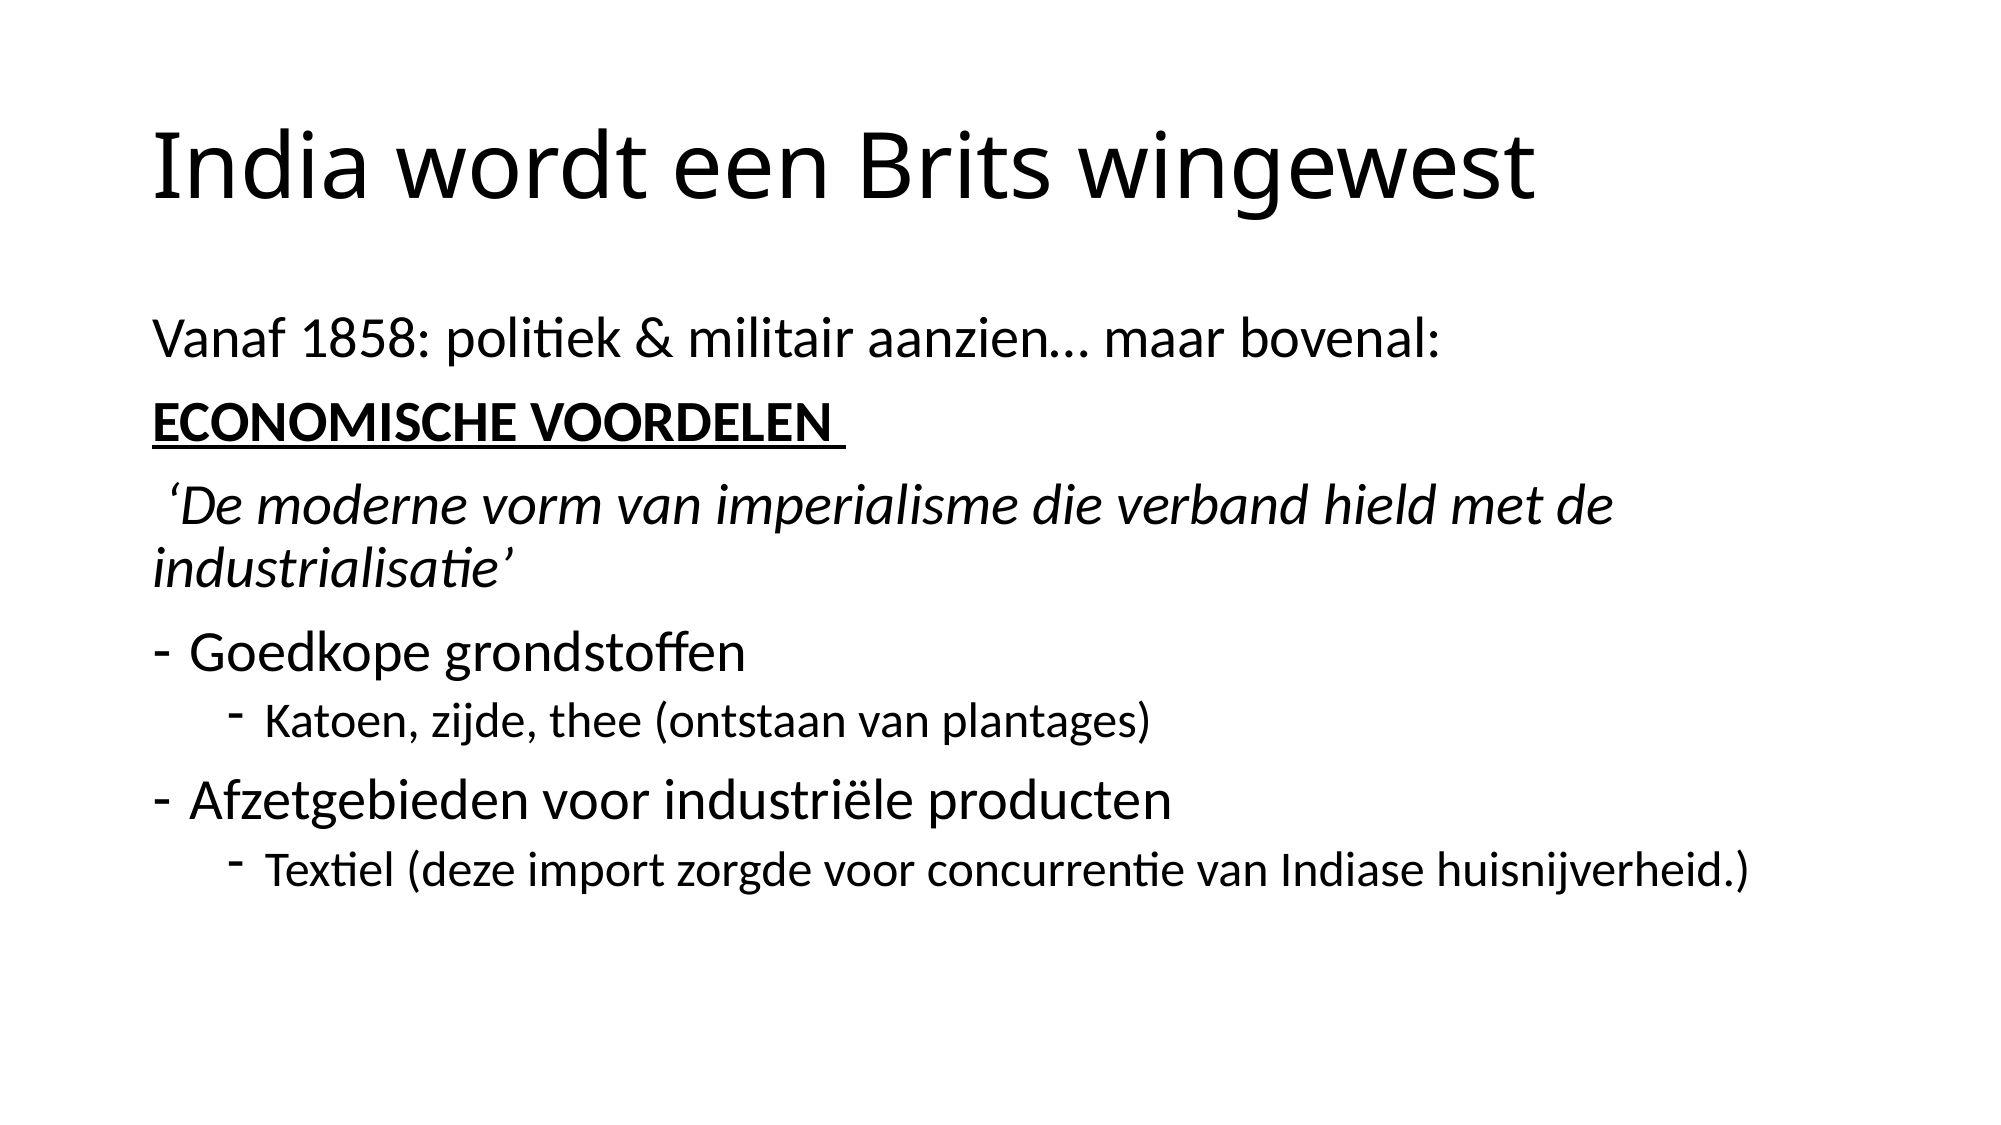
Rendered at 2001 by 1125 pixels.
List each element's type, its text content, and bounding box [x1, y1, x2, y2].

list Vanaf 1858: politiek & militair aanzien… maar bovenal: ECONOMISCHE VOORDELEN ‘De moderne vorm van imperialisme die verband hield met de industrialisatie’ Goedkope grondstoffen Katoen, zijde, thee (ontstaan van plantages) Afzetgebieden voor industriële producten Textiel (deze import zorgde voor concurrentie van Indiase huisnijverheid.) [137, 299, 1863, 1014]
title India wordt een Brits wingewest [137, 59, 1863, 278]
